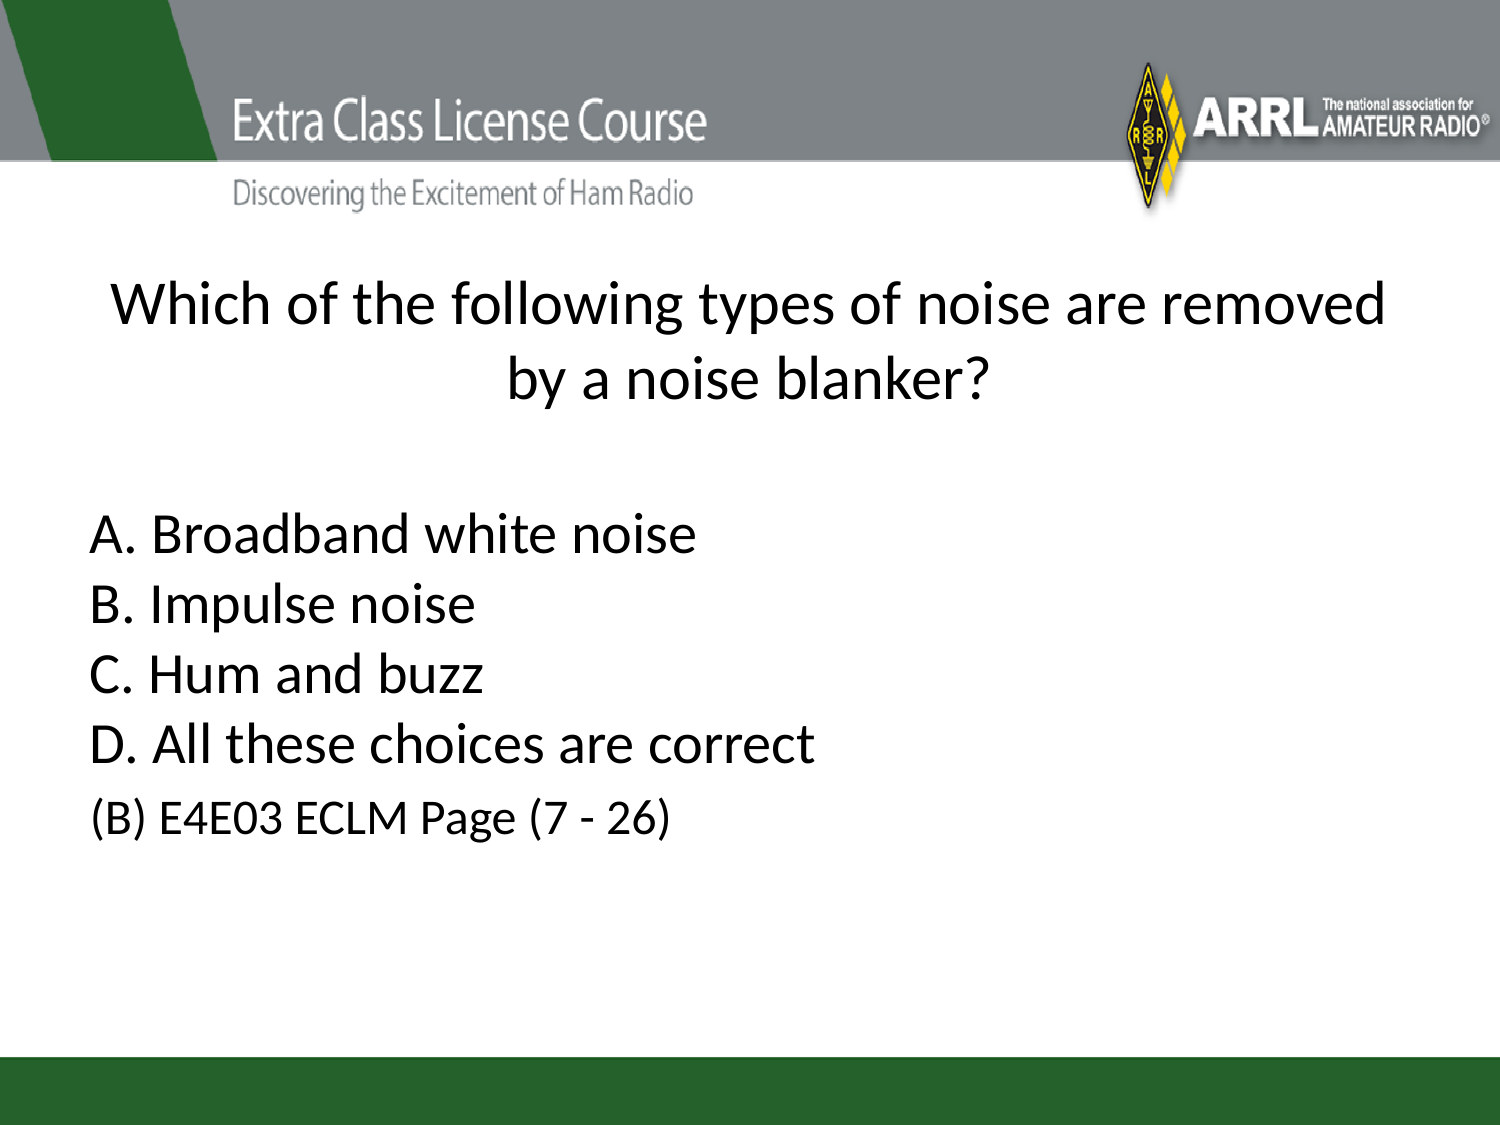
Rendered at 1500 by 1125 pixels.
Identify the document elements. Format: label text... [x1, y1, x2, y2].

picture [0, 0, 1500, 1125]
title Which of the following types of noise are removed by a noise blanker? [75, 254, 1425, 435]
list A. Broadband white noise B. Impulse noise C. Hum and buzz D. All these choices are correct (B) E4E03 ECLM Page (7 - 26) [75, 487, 1425, 1005]
